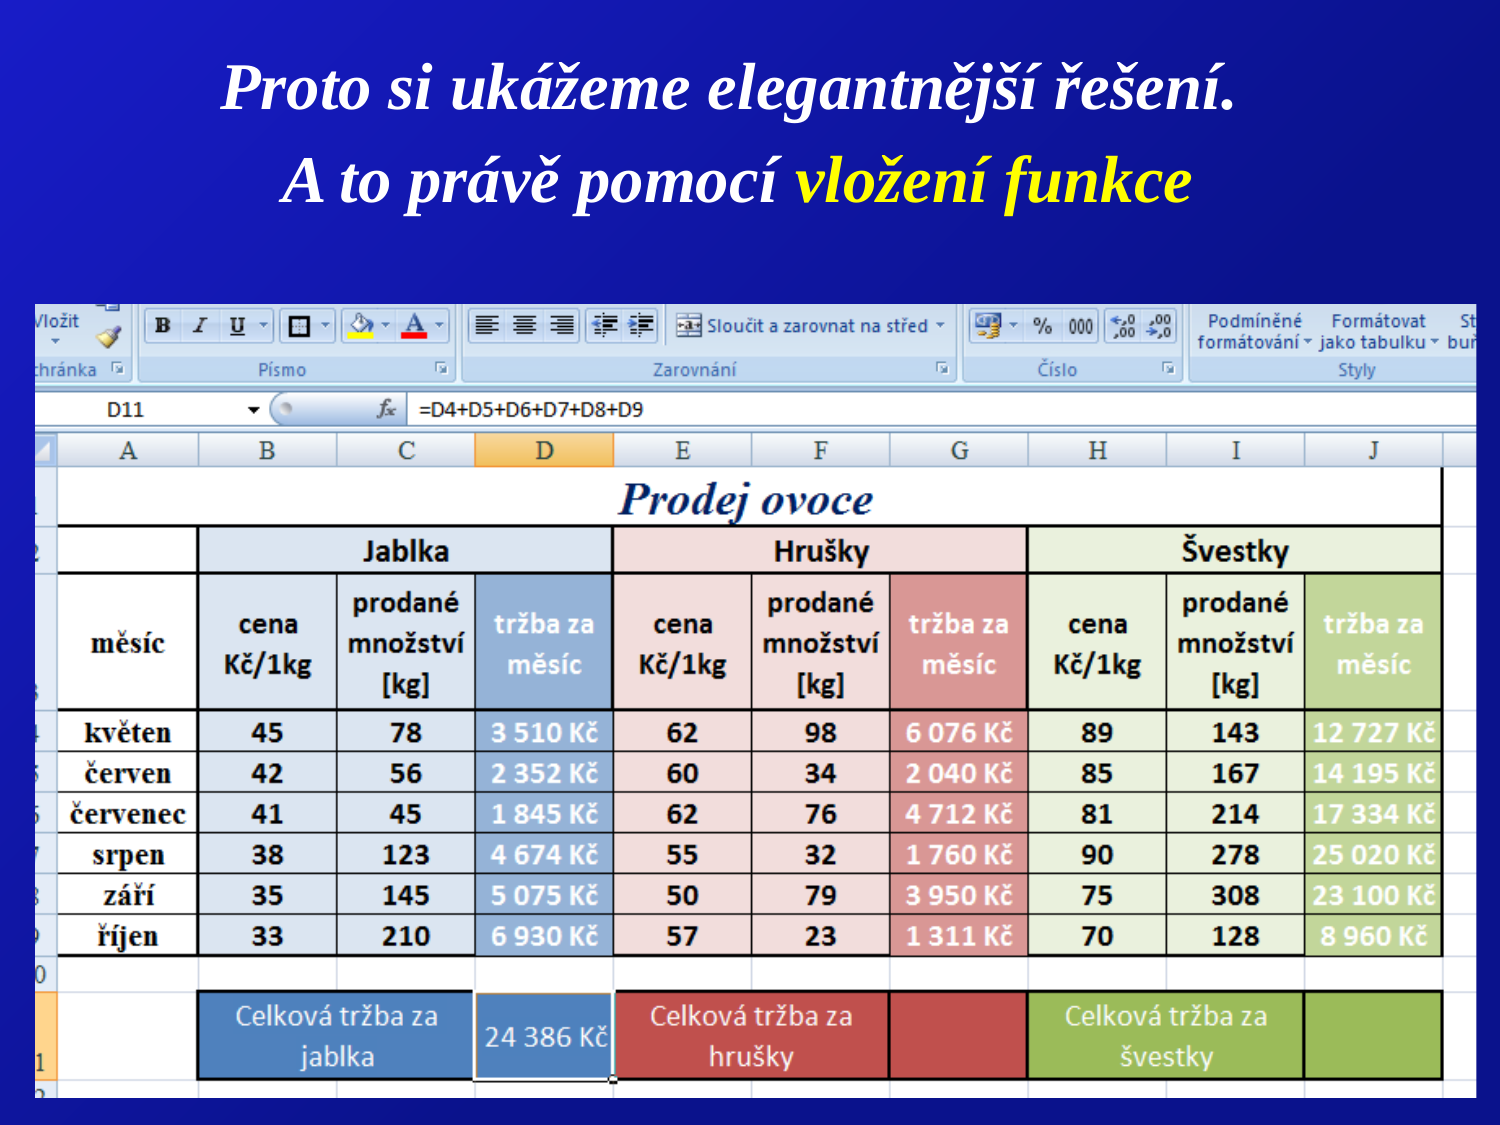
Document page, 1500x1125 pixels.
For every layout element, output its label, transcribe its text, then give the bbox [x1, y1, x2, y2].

picture [34, 304, 1477, 1098]
text_box Proto si ukážeme elegantnější řešení. A to právě pomocí vložení funkce [46, 35, 1430, 211]
